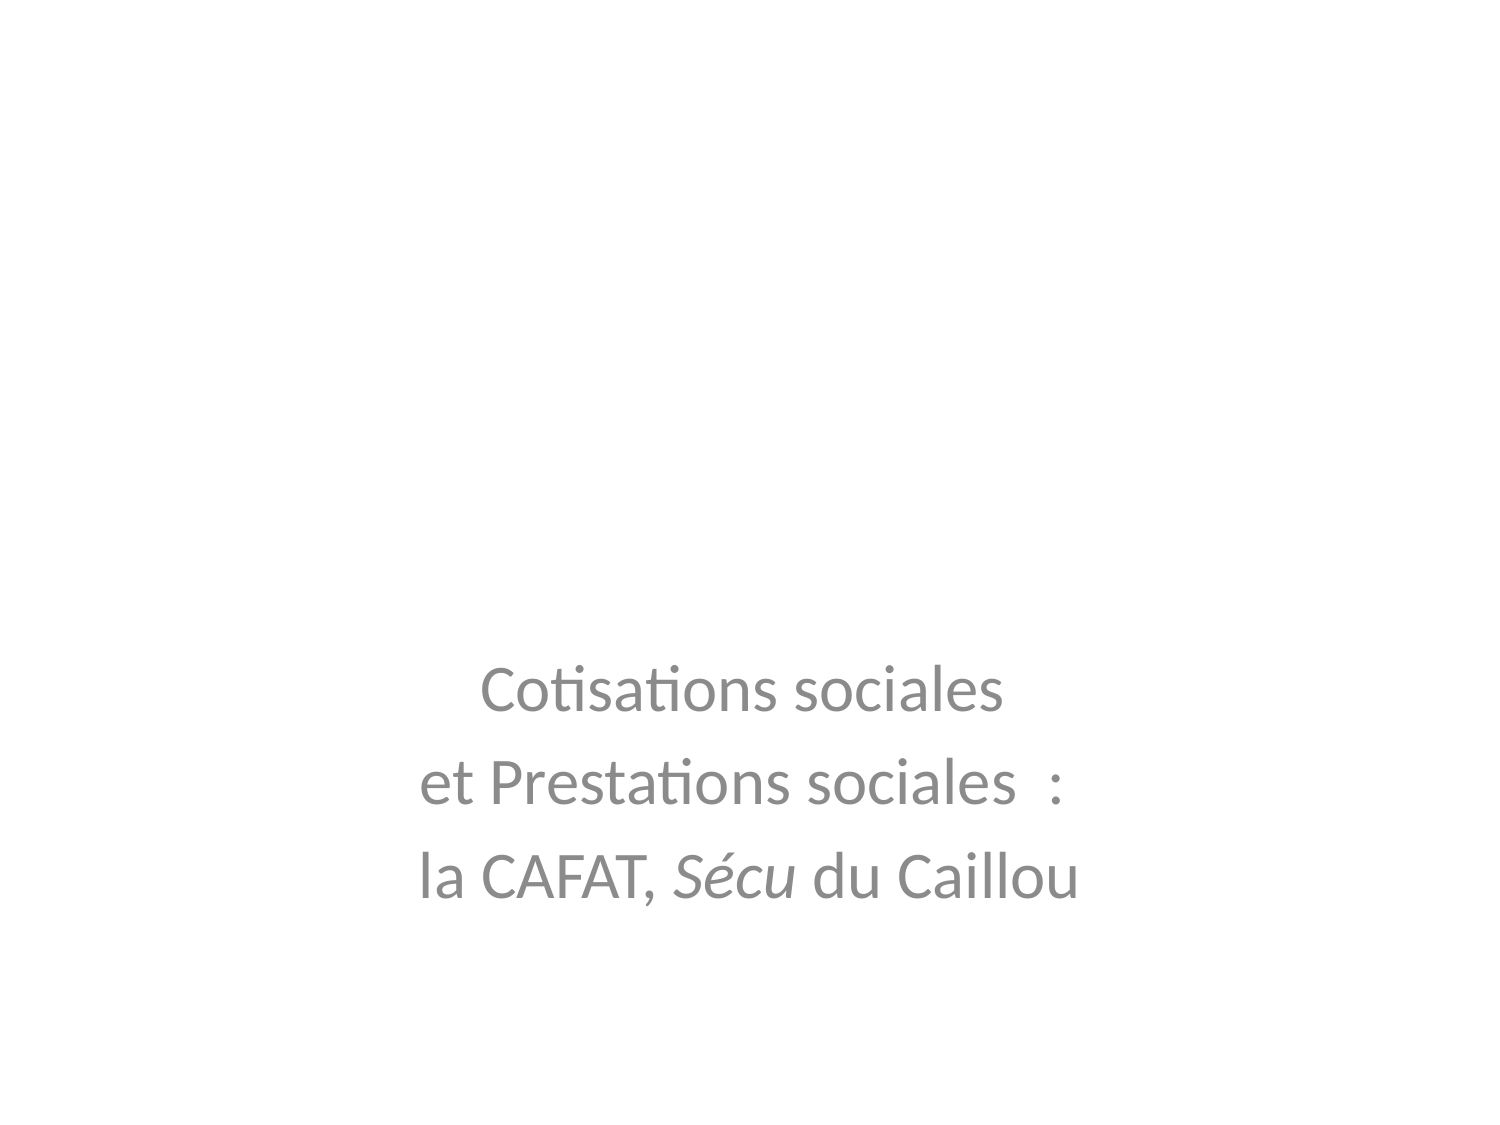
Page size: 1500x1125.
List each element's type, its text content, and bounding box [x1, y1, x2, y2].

subtitle Cotisations sociales et Prestations sociales : la CAFAT, Sécu du Caillou [225, 637, 1275, 925]
